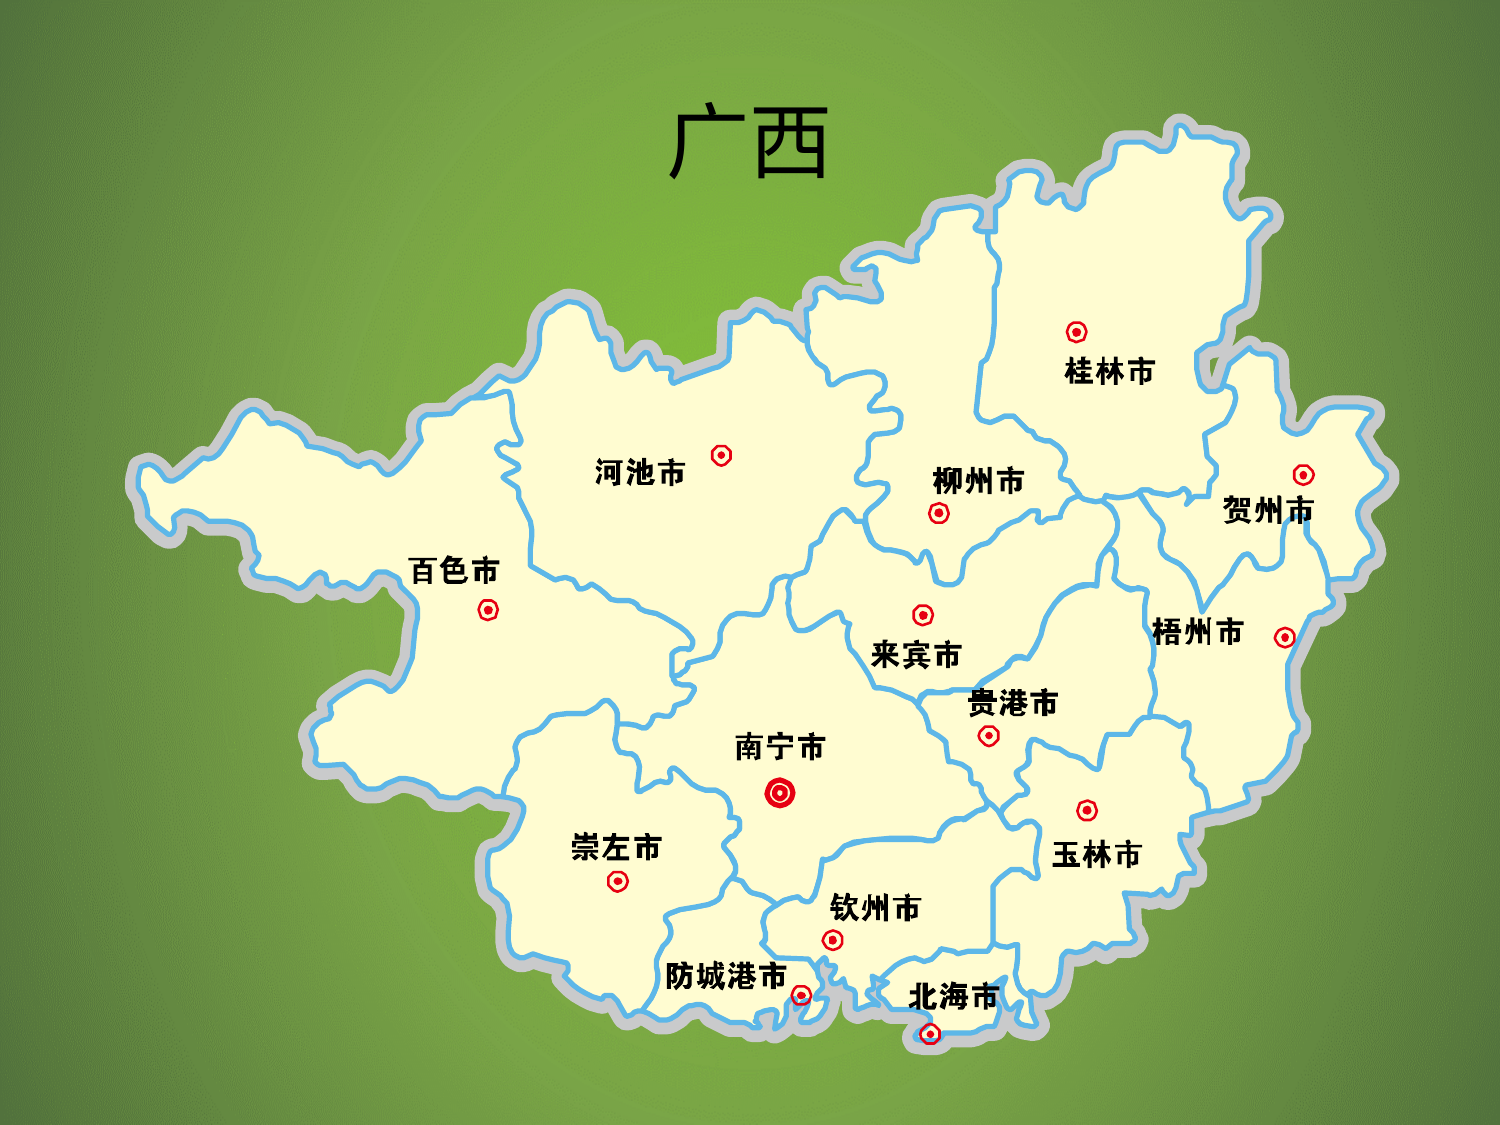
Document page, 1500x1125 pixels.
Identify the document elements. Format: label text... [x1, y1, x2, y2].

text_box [123, 113, 1400, 1056]
title 广西 [75, 45, 1425, 233]
text_box [0, 0, 1500, 1125]
